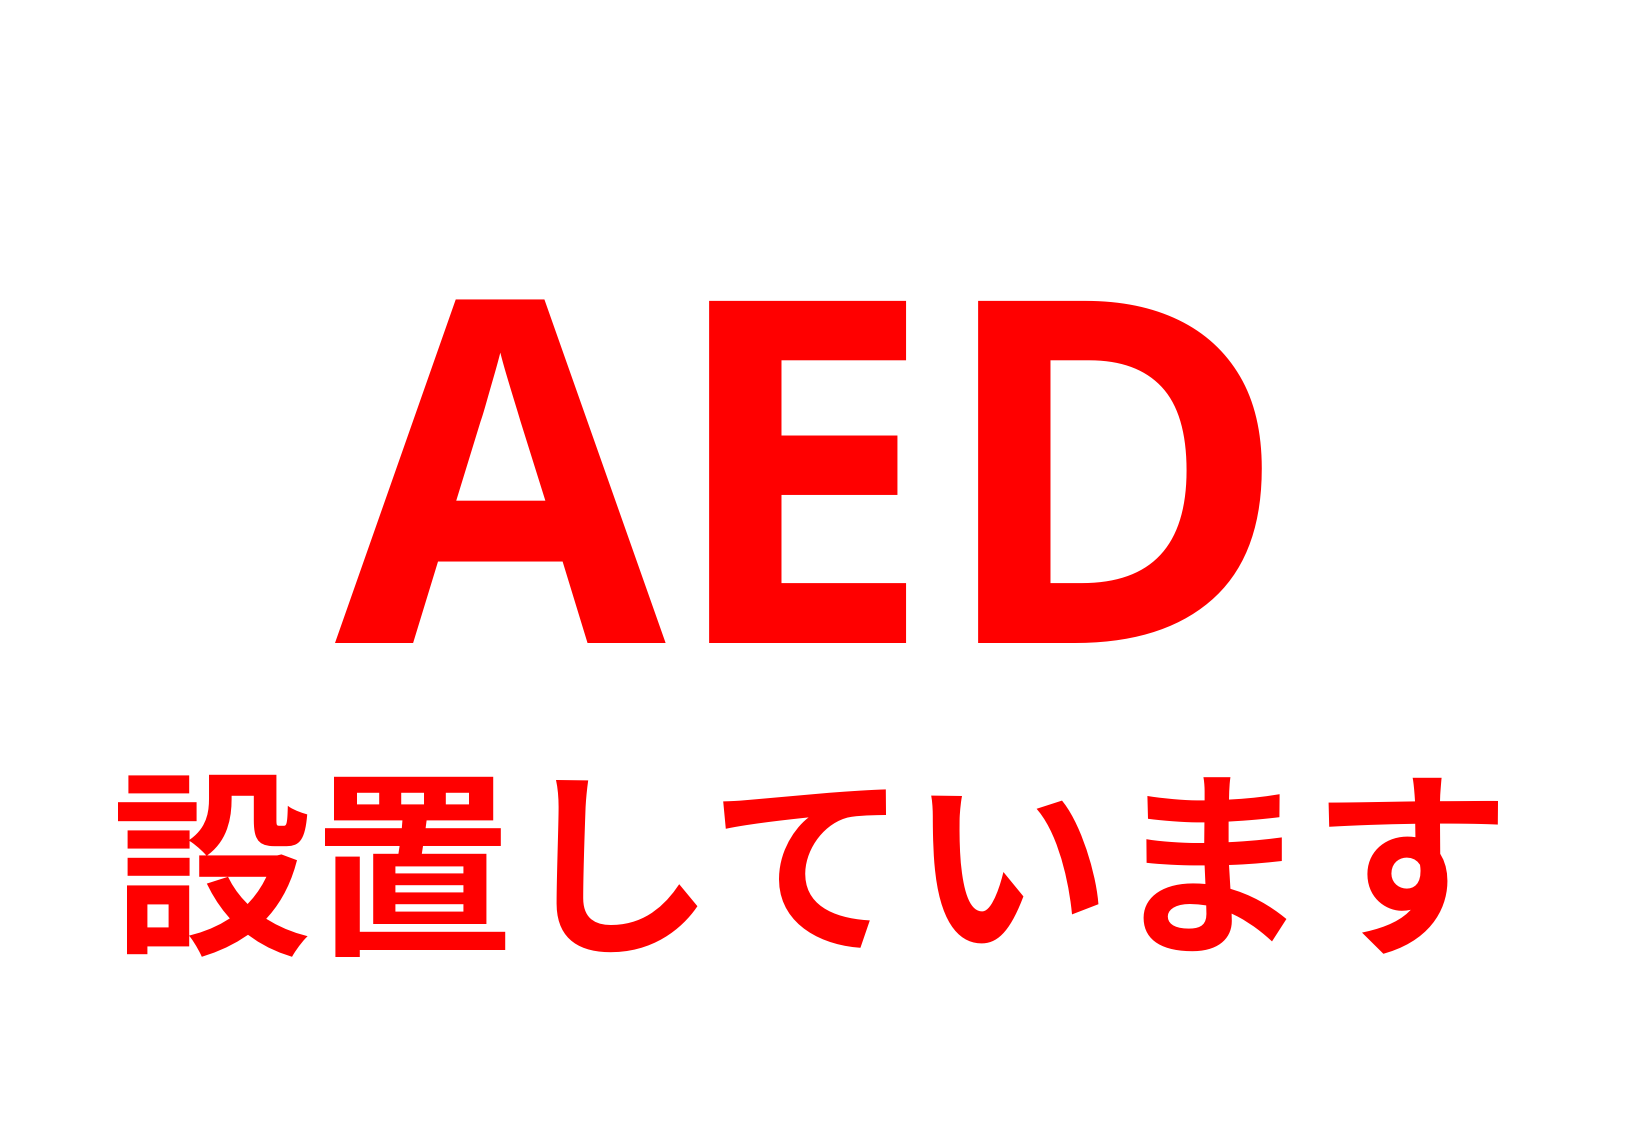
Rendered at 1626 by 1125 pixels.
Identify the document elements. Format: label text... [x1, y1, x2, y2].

text_box AED 設置しています [0, 157, 1625, 988]
